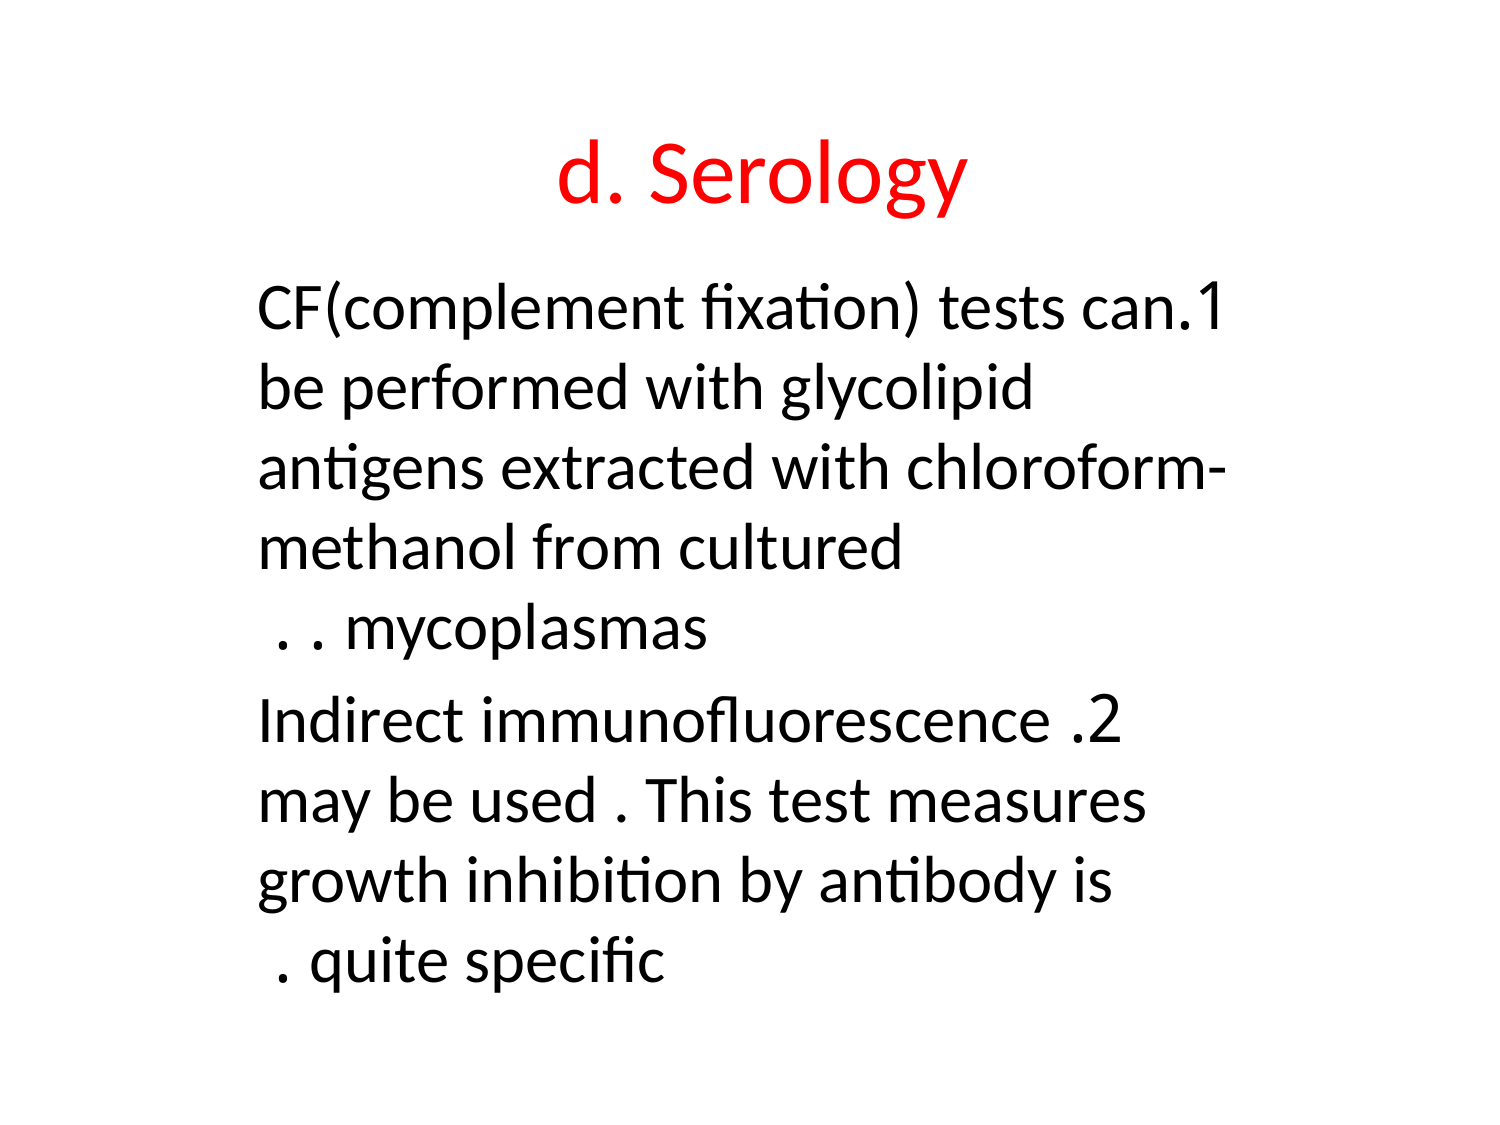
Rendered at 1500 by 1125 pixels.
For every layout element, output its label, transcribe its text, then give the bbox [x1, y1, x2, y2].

list 1.CF(complement fixation) tests can be performed with glycolipid antigens extracted with chloroform- methanol from cultured mycoplasmas . . 2. Indirect immunofluorescence may be used . This test measures growth inhibition by antibody is quite specific . [242, 255, 1259, 847]
title d. Serology [179, 101, 1323, 232]
